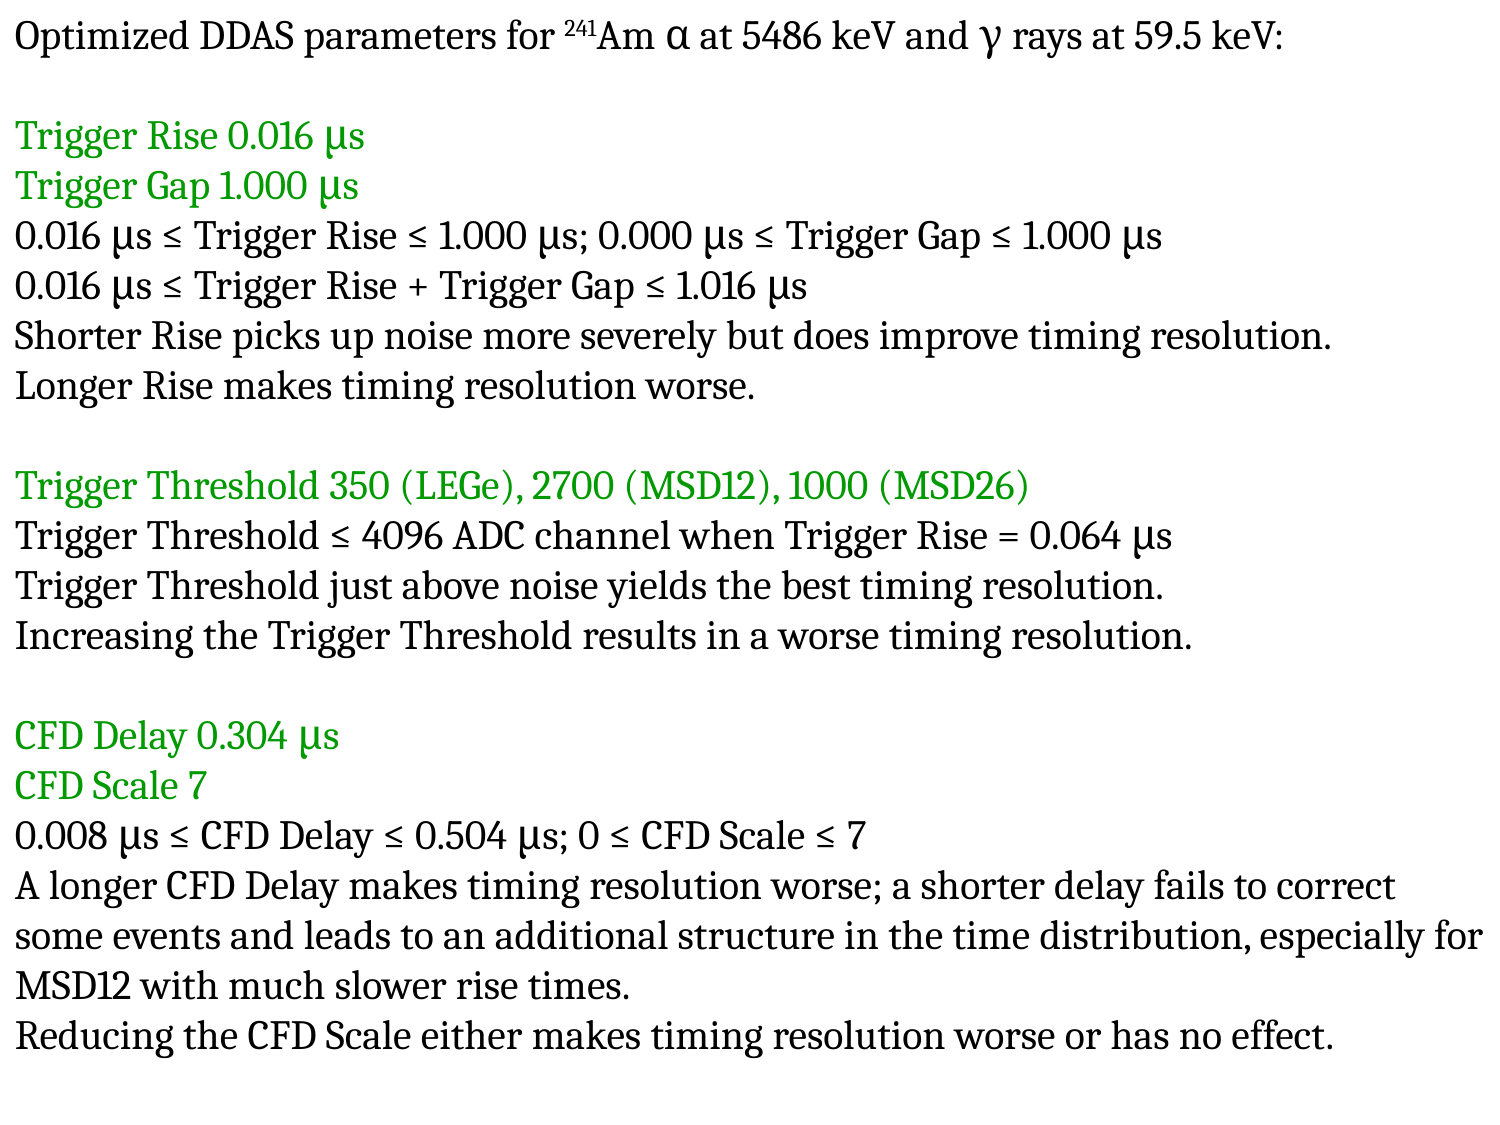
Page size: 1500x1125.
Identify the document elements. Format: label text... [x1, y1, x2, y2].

text_box Optimized DDAS parameters for 241Am α at 5486 keV and γ rays at 59.5 keV: Trigger Rise 0.016 μs Trigger Gap 1.000 μs 0.016 μs ≤ Trigger Rise ≤ 1.000 μs; 0.000 μs ≤ Trigger Gap ≤ 1.000 μs 0.016 μs ≤ Trigger Rise + Trigger Gap ≤ 1.016 μs Shorter Rise picks up noise more severely but does improve timing resolution. Longer Rise makes timing resolution worse. Trigger Threshold 350 (LEGe), 2700 (MSD12), 1000 (MSD26) Trigger Threshold ≤ 4096 ADC channel when Trigger Rise = 0.064 μs Trigger Threshold just above noise yields the best timing resolution. Increasing the Trigger Threshold results in a worse timing resolution. CFD Delay 0.304 μs CFD Scale 7 0.008 μs ≤ CFD Delay ≤ 0.504 μs; 0 ≤ CFD Scale ≤ 7 A longer CFD Delay makes timing resolution worse; a shorter delay fails to correct some events and leads to an additional structure in the time distribution, especially for MSD12 with much slower rise times. Reducing the CFD Scale either makes timing resolution worse or has no effect. [0, 0, 1500, 1066]
